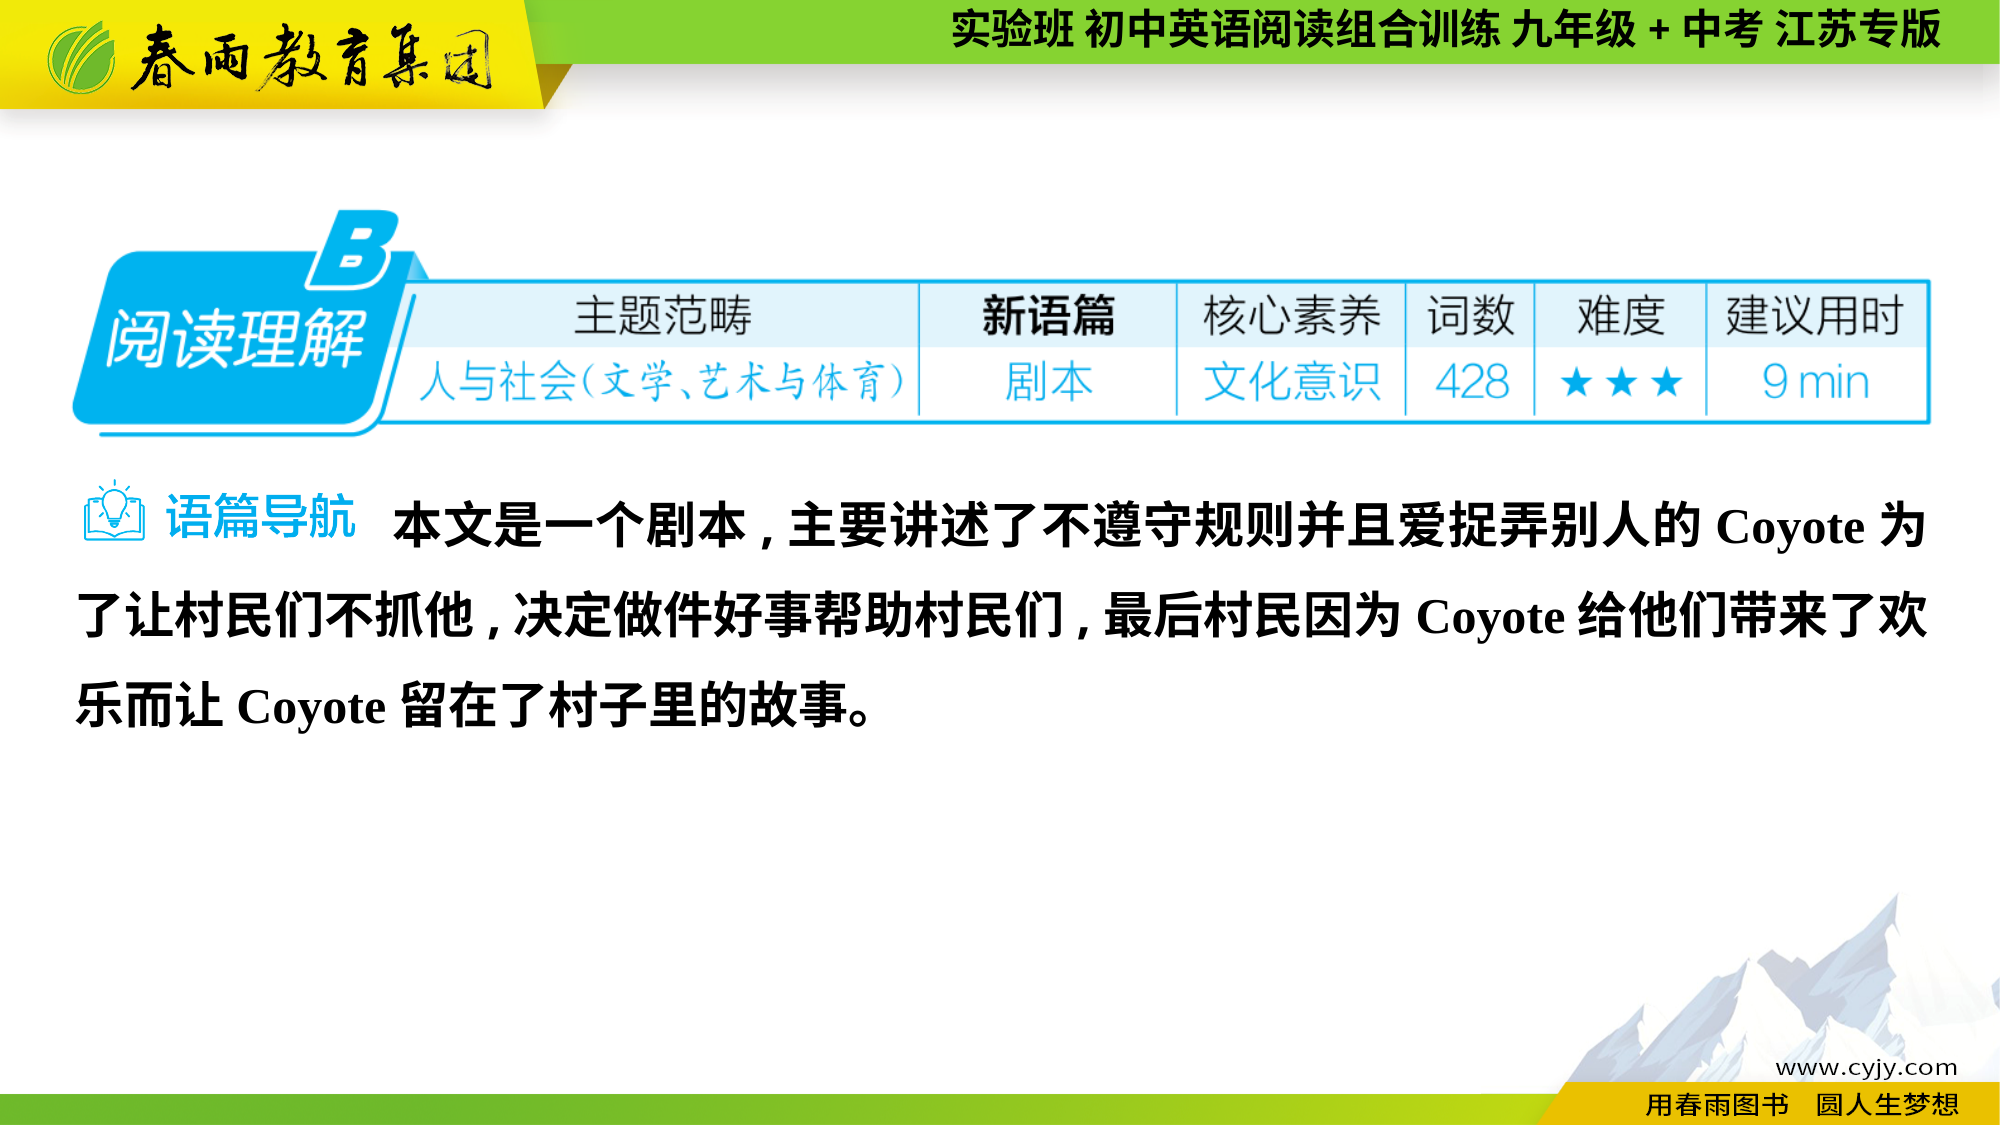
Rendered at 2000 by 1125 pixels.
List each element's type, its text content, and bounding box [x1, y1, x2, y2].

picture [0, 0, 2000, 1125]
list 本文是一个剧本,主要讲述了不遵守规则并且爱捉弄别人的Coyote为了让村民们不抓他,决定做件好事帮助村民们,最后村民因为Coyote给他们带来了欢乐而让Coyote留在了村子里的故事。 [59, 456, 1944, 733]
